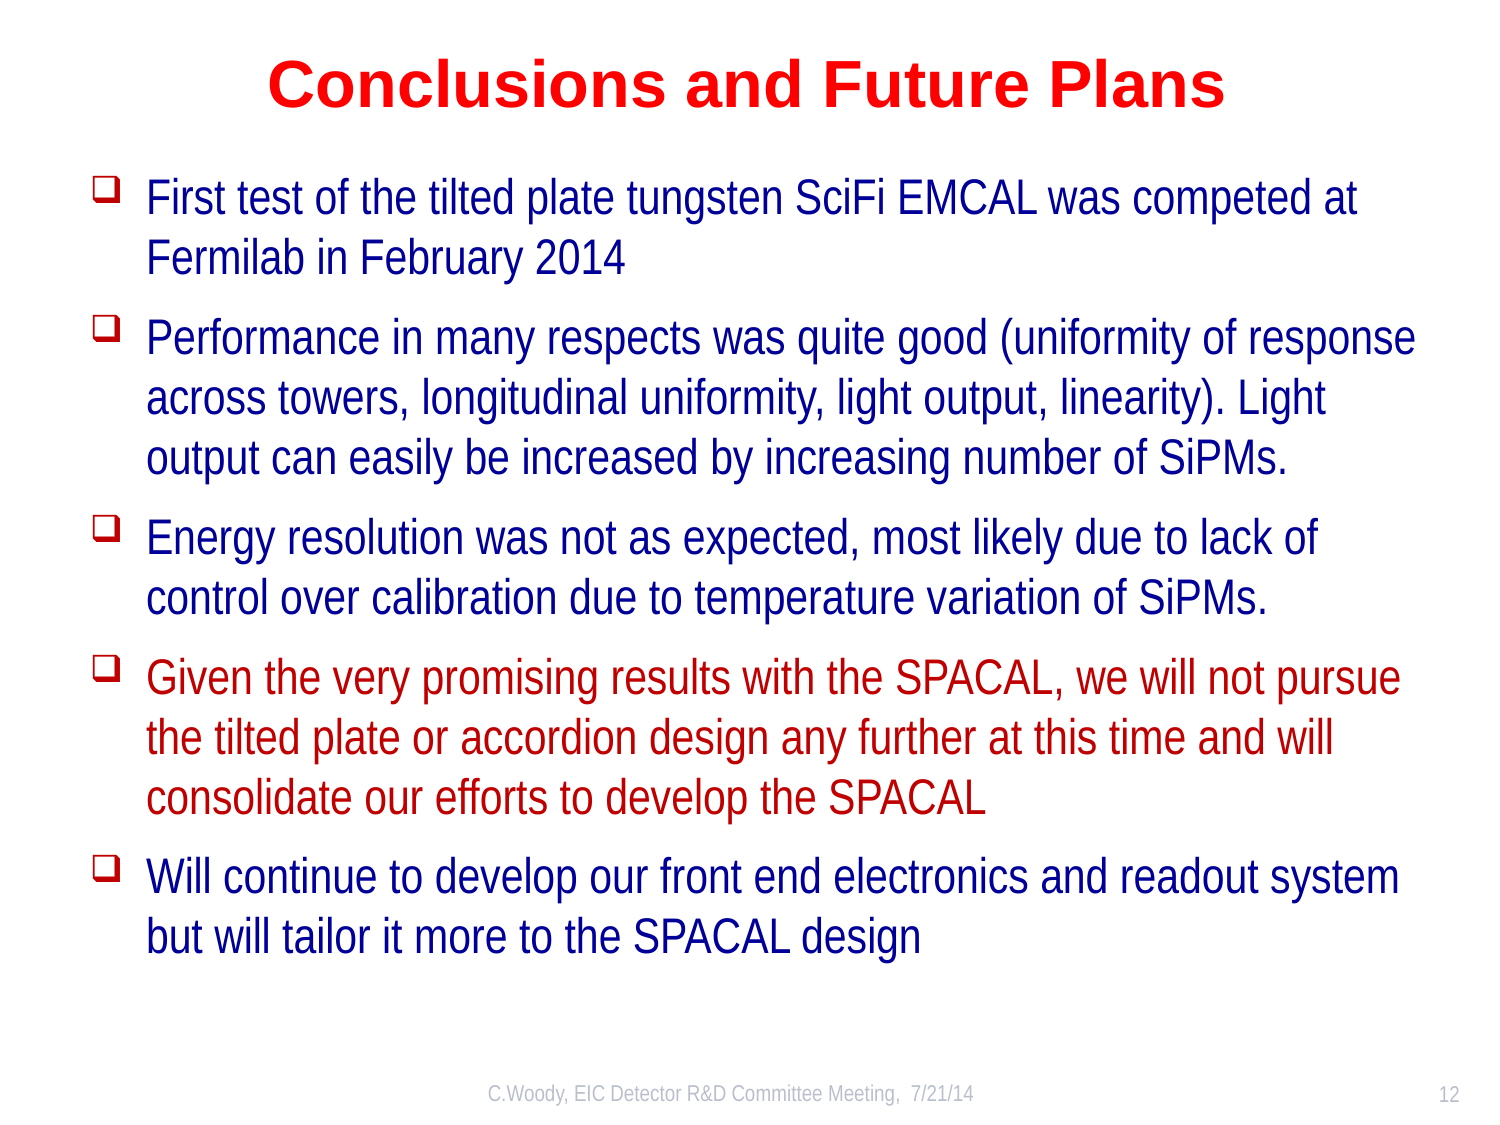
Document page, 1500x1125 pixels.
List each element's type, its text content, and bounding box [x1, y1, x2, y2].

footer C.Woody, EIC Detector R&D Committee Meeting, 7/21/14 [450, 1072, 1013, 1113]
title Conclusions and Future Plans [72, 37, 1423, 125]
slide_number 12 [1125, 1074, 1475, 1113]
text_box First test of the tilted plate tungsten SciFi EMCAL was competed at Fermilab in February 2014 Performance in many respects was quite good (uniformity of response across towers, longitudinal uniformity, light output, linearity). Light output can easily be increased by increasing number of SiPMs. Energy resolution was not as expected, most likely due to lack of control over calibration due to temperature variation of SiPMs. Given the very promising results with the SPACAL, we will not pursue the tilted plate or accordion design any further at this time and will consolidate our efforts to develop the SPACAL Will continue to develop our front end electronics and readout system but will tailor it more to the SPACAL design [75, 156, 1461, 992]
